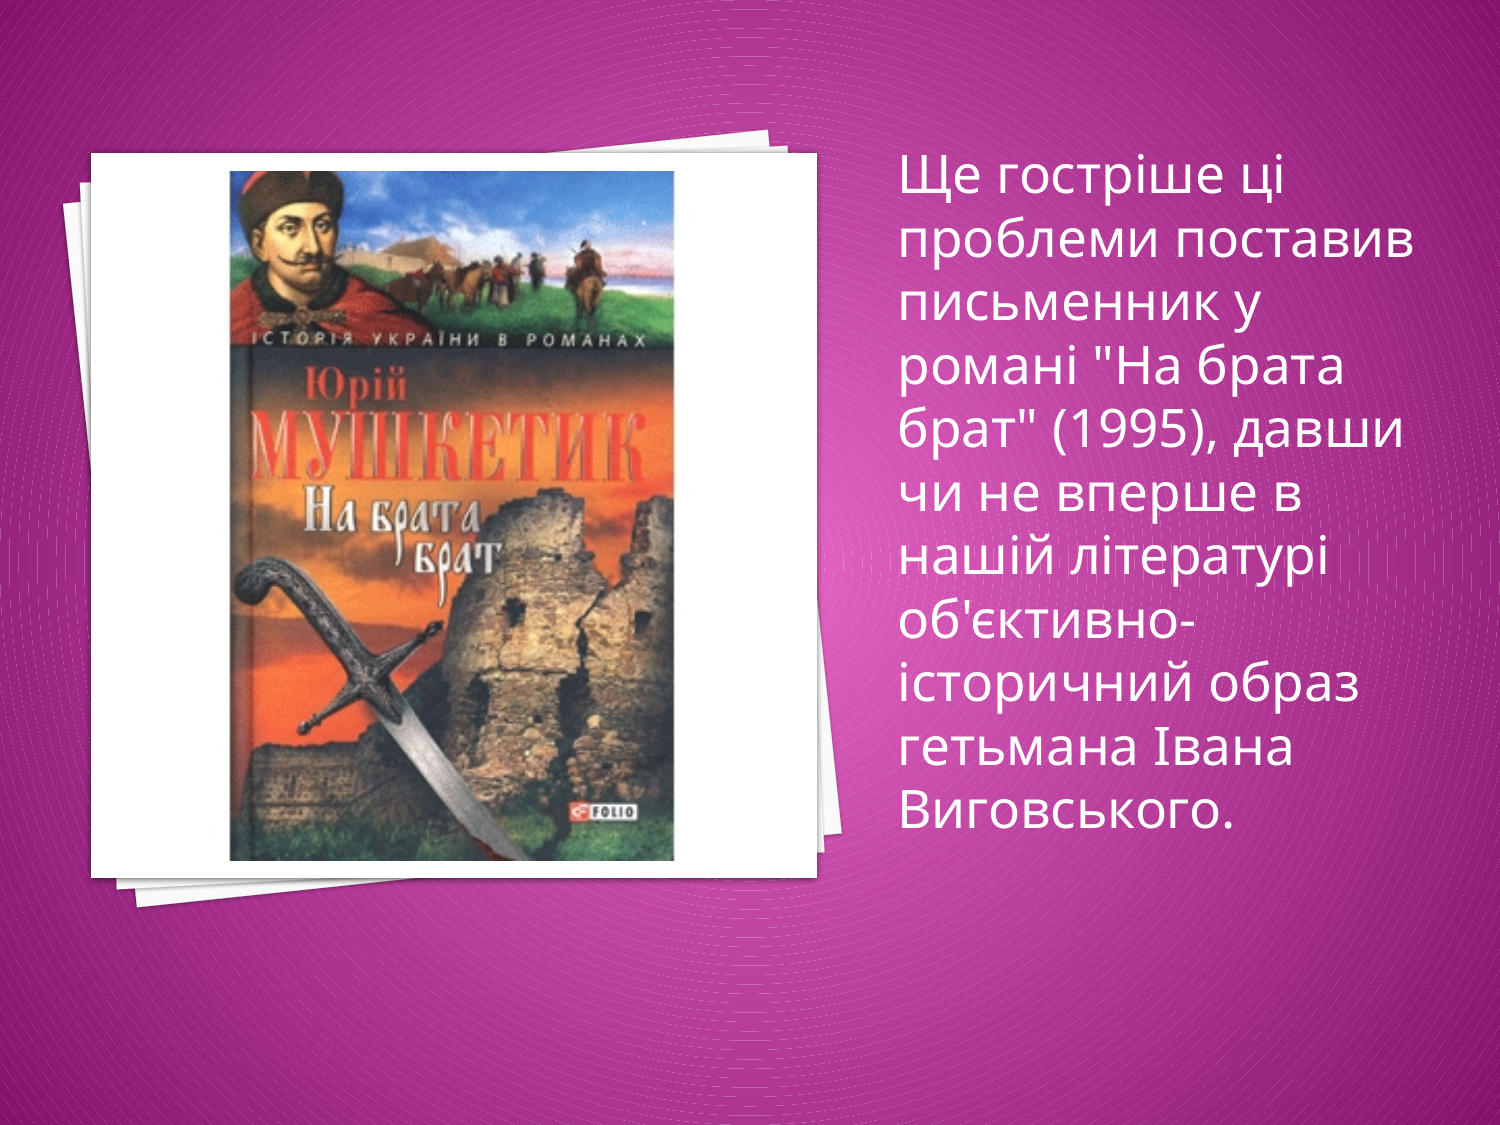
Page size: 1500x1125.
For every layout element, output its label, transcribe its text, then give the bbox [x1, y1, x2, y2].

list Ще гостріше ці проблеми поставив письменник у романі "На брата брат" (1995), давши чи не вперше в нашій літературі об'єктивно-історичний образ гетьмана Івана Виговського. [884, 140, 1447, 854]
picture [108, 170, 800, 862]
